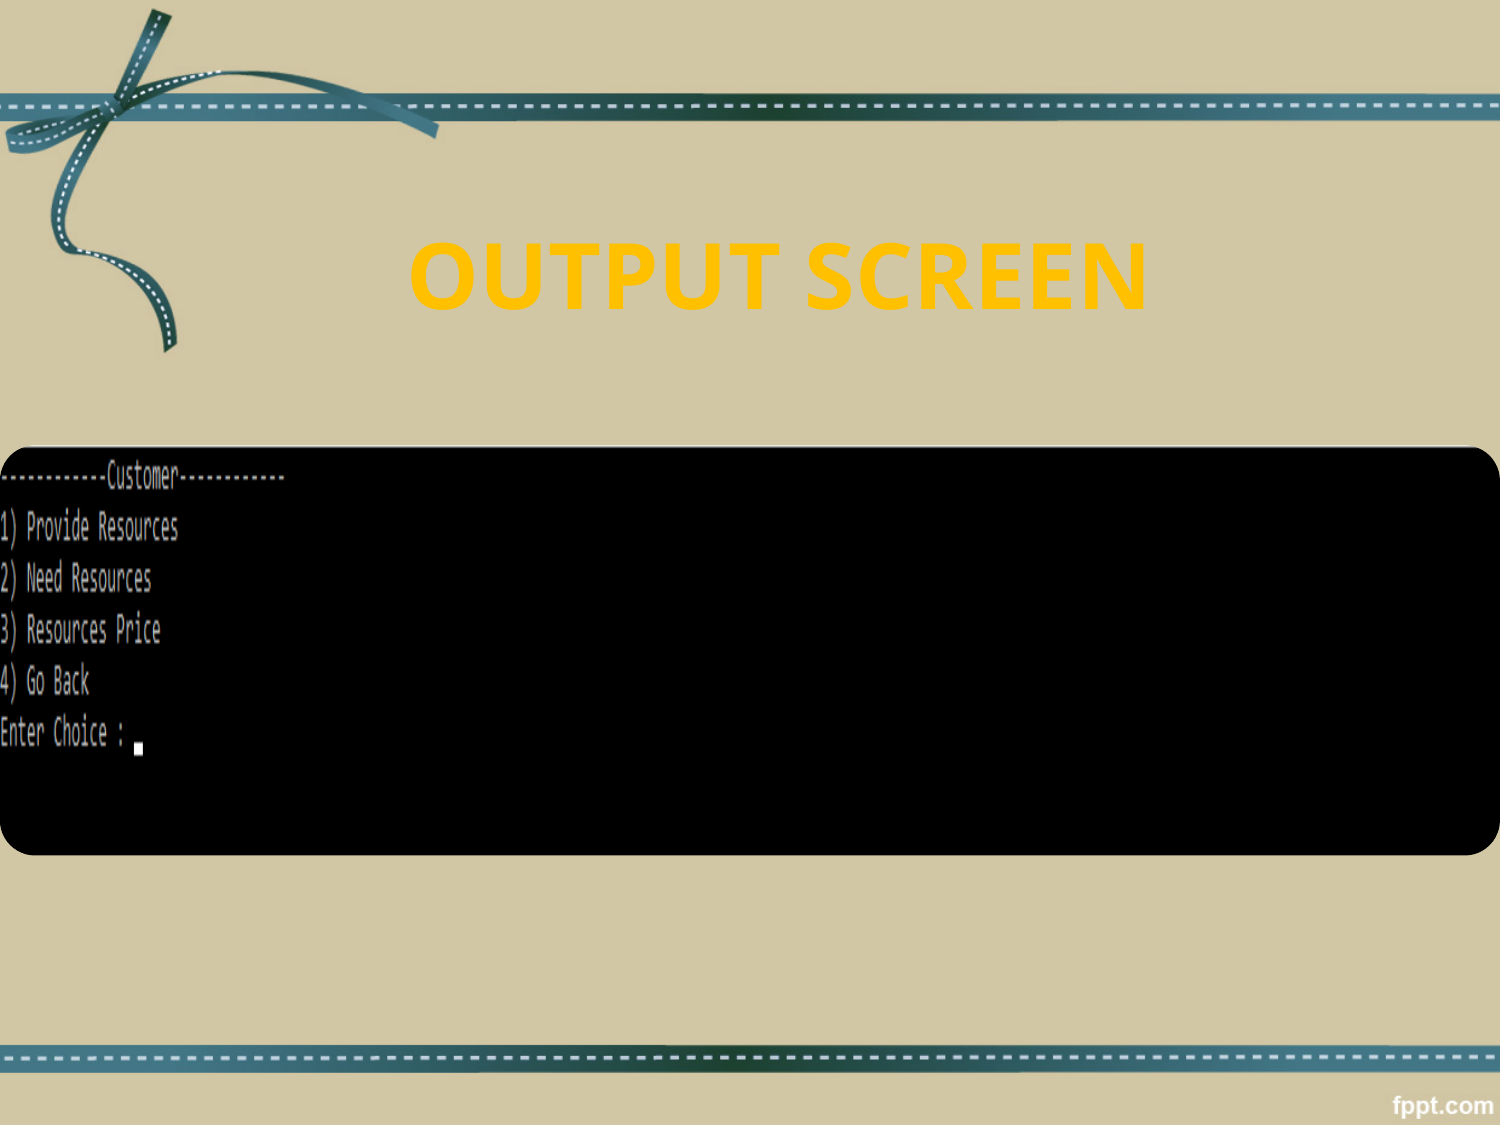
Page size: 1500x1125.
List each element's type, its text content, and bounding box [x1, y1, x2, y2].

picture [0, 0, 1500, 1125]
text_box output screen [292, 210, 1266, 336]
